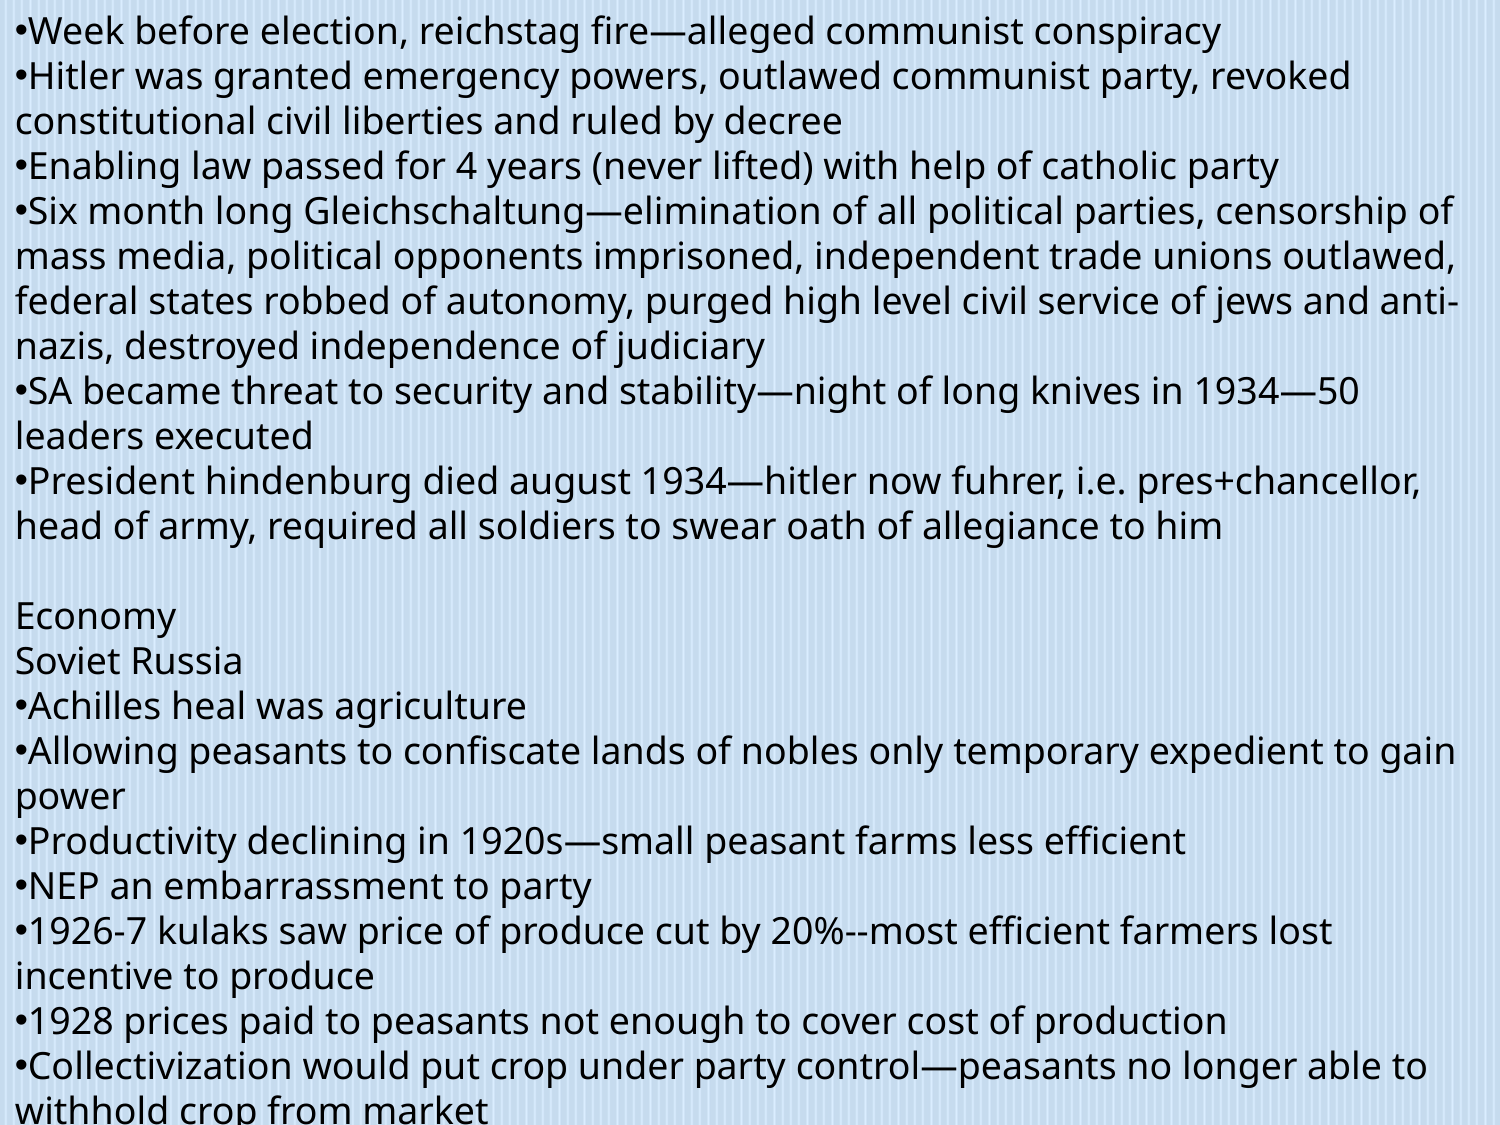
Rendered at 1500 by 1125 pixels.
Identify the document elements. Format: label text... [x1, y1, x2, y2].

text_box Week before election, reichstag fire—alleged communist conspiracy Hitler was granted emergency powers, outlawed communist party, revoked constitutional civil liberties and ruled by decree Enabling law passed for 4 years (never lifted) with help of catholic party Six month long Gleichschaltung—elimination of all political parties, censorship of mass media, political opponents imprisoned, independent trade unions outlawed, federal states robbed of autonomy, purged high level civil service of jews and anti-nazis, destroyed independence of judiciary SA became threat to security and stability—night of long knives in 1934—50 leaders executed President hindenburg died august 1934—hitler now fuhrer, i.e. pres+chancellor, head of army, required all soldiers to swear oath of allegiance to him Economy Soviet Russia Achilles heal was agriculture Allowing peasants to confiscate lands of nobles only temporary expedient to gain power Productivity declining in 1920s—small peasant farms less efficient NEP an embarrassment to party 1926-7 kulaks saw price of produce cut by 20%--most efficient farmers lost incentive to produce 1928 prices paid to peasants not enough to cover cost of production Collectivization would put crop under party control—peasants no longer able to withhold crop from market Government could buy crop at artificially low prices, sell surplus—huge profits, needed to industrialize [0, 0, 1500, 1125]
